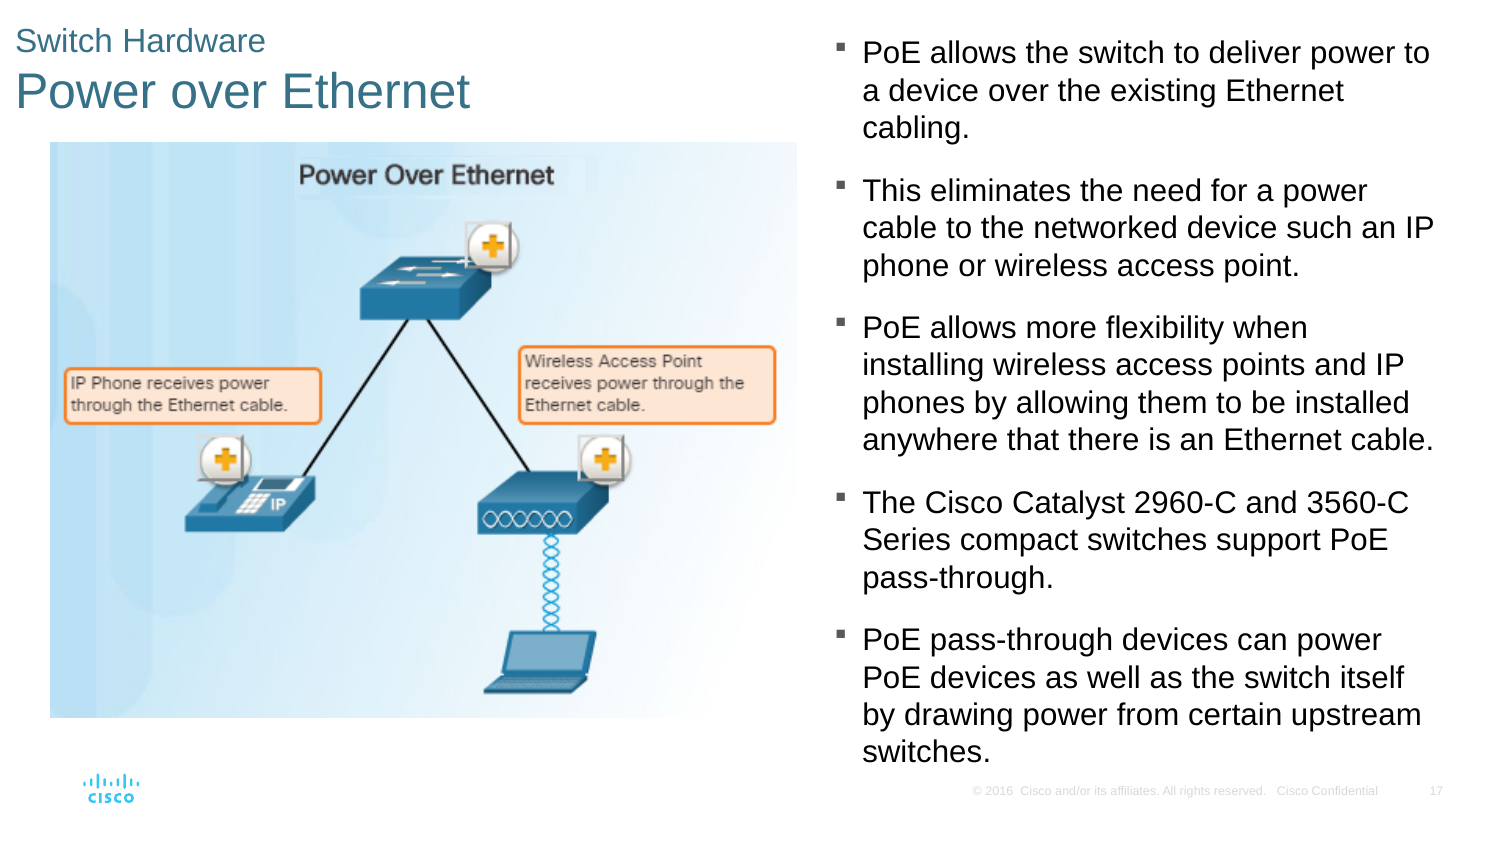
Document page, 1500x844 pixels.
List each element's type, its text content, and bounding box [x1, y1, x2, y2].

list PoE allows the switch to deliver power to a device over the existing Ethernet cabling. This eliminates the need for a power cable to the networked device such an IP phone or wireless access point. PoE allows more flexibility when installing wireless access points and IP phones by allowing them to be installed anywhere that there is an Ethernet cable. The Cisco Catalyst 2960-C and 3560-C Series compact switches support PoE pass-through. PoE pass-through devices can power PoE devices as well as the switch itself by drawing power from certain upstream switches. [819, 24, 1470, 771]
title Switch Hardware Power over Ethernet [0, 6, 847, 131]
picture [50, 142, 797, 718]
